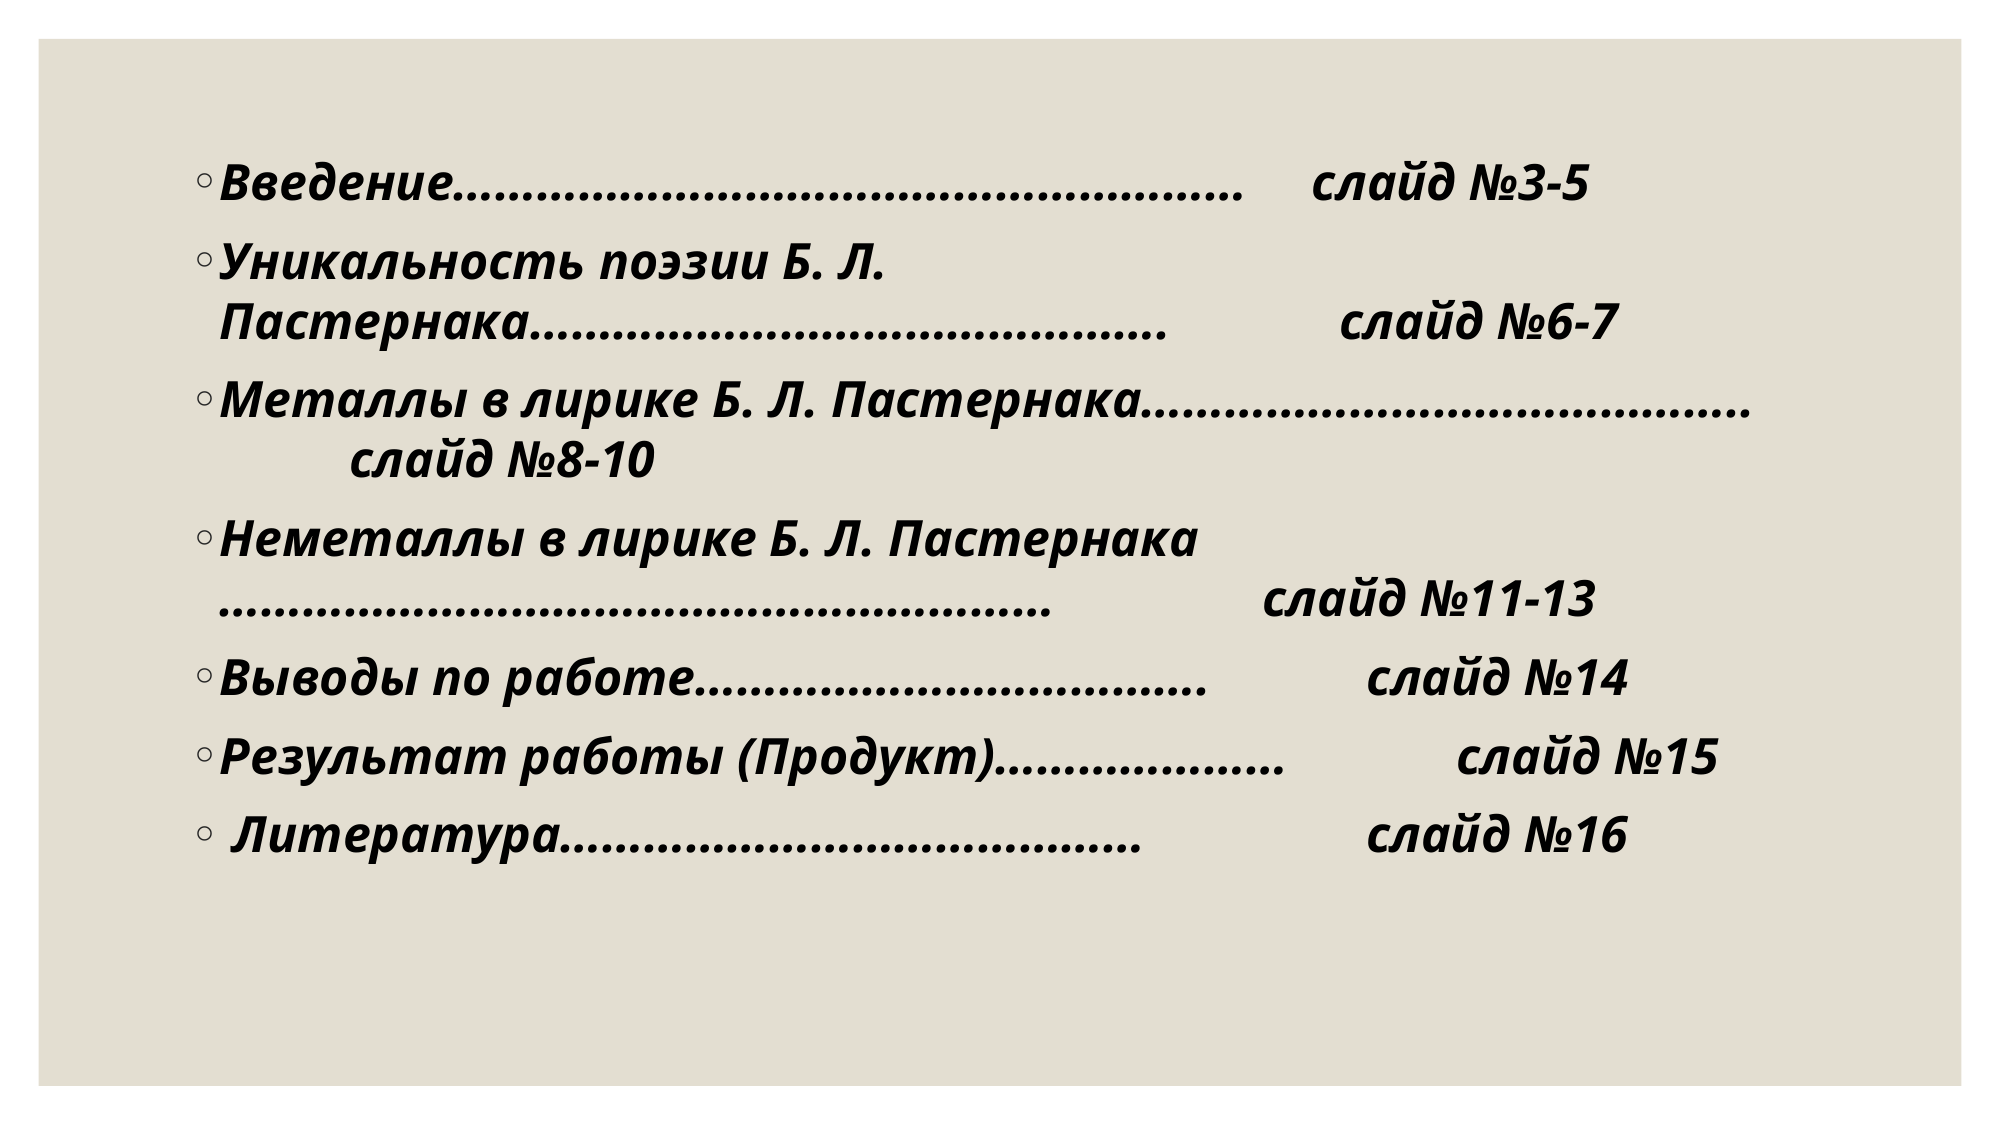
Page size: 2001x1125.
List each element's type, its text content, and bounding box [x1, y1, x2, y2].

list Введение………………………………………………… слайд №3-5 Уникальность поэзии Б. Л. Пастернака………………………………………. слайд №6-7 Металлы в лирике Б. Л. Пастернака…………………………………….. слайд №8-10 Неметаллы в лирике Б. Л. Пастернака …………………………………………………… слайд №11-13 Выводы по работе………………………………. слайд №14 Результат работы (Продукт)………………… слайд №15 Литература…………………………………… слайд №16 [174, 142, 1825, 990]
